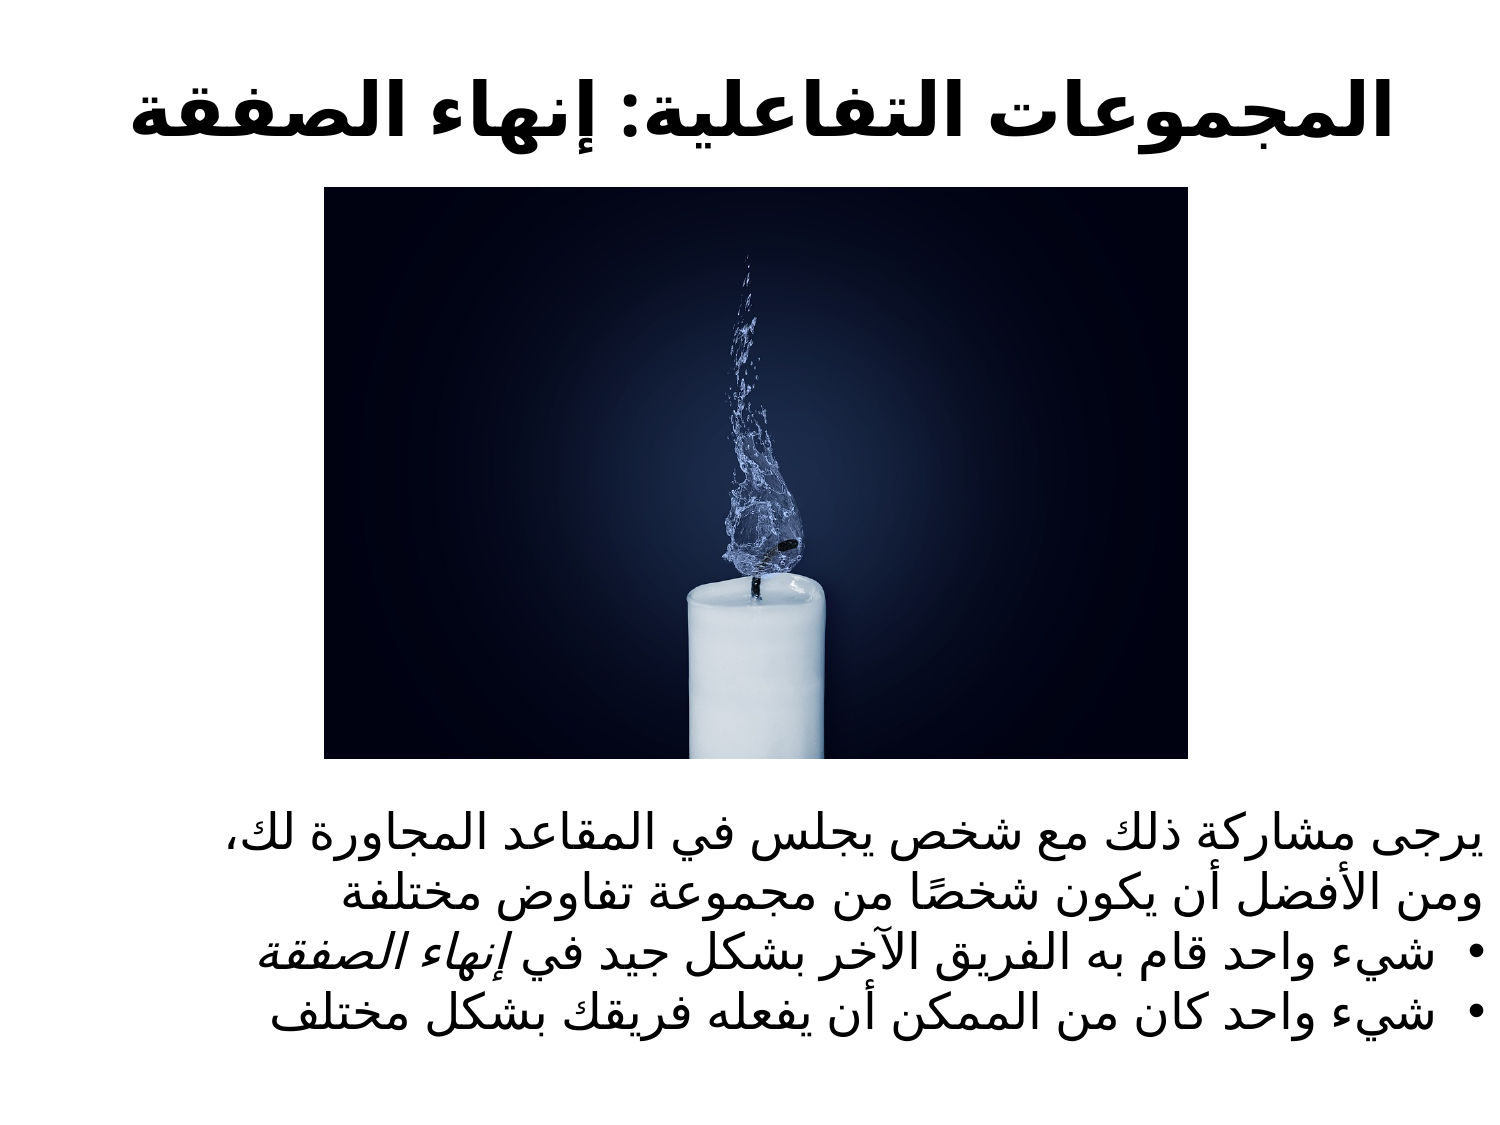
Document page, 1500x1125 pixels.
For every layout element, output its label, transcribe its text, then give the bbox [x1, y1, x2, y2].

text_box يرجى مشاركة ذلك مع شخص يجلس في المقاعد المجاورة لك، ومن الأفضل أن يكون شخصًا من مجموعة تفاوض مختلفة شيء واحد قام به الفريق الآخر بشكل جيد في إنهاء الصفقة شيء واحد كان من الممكن أن يفعله فريقك بشكل مختلف [131, 792, 1500, 1048]
picture [324, 187, 1188, 760]
text_box المجموعات التفاعلية: إنهاء الصفقة [87, 12, 1438, 200]
